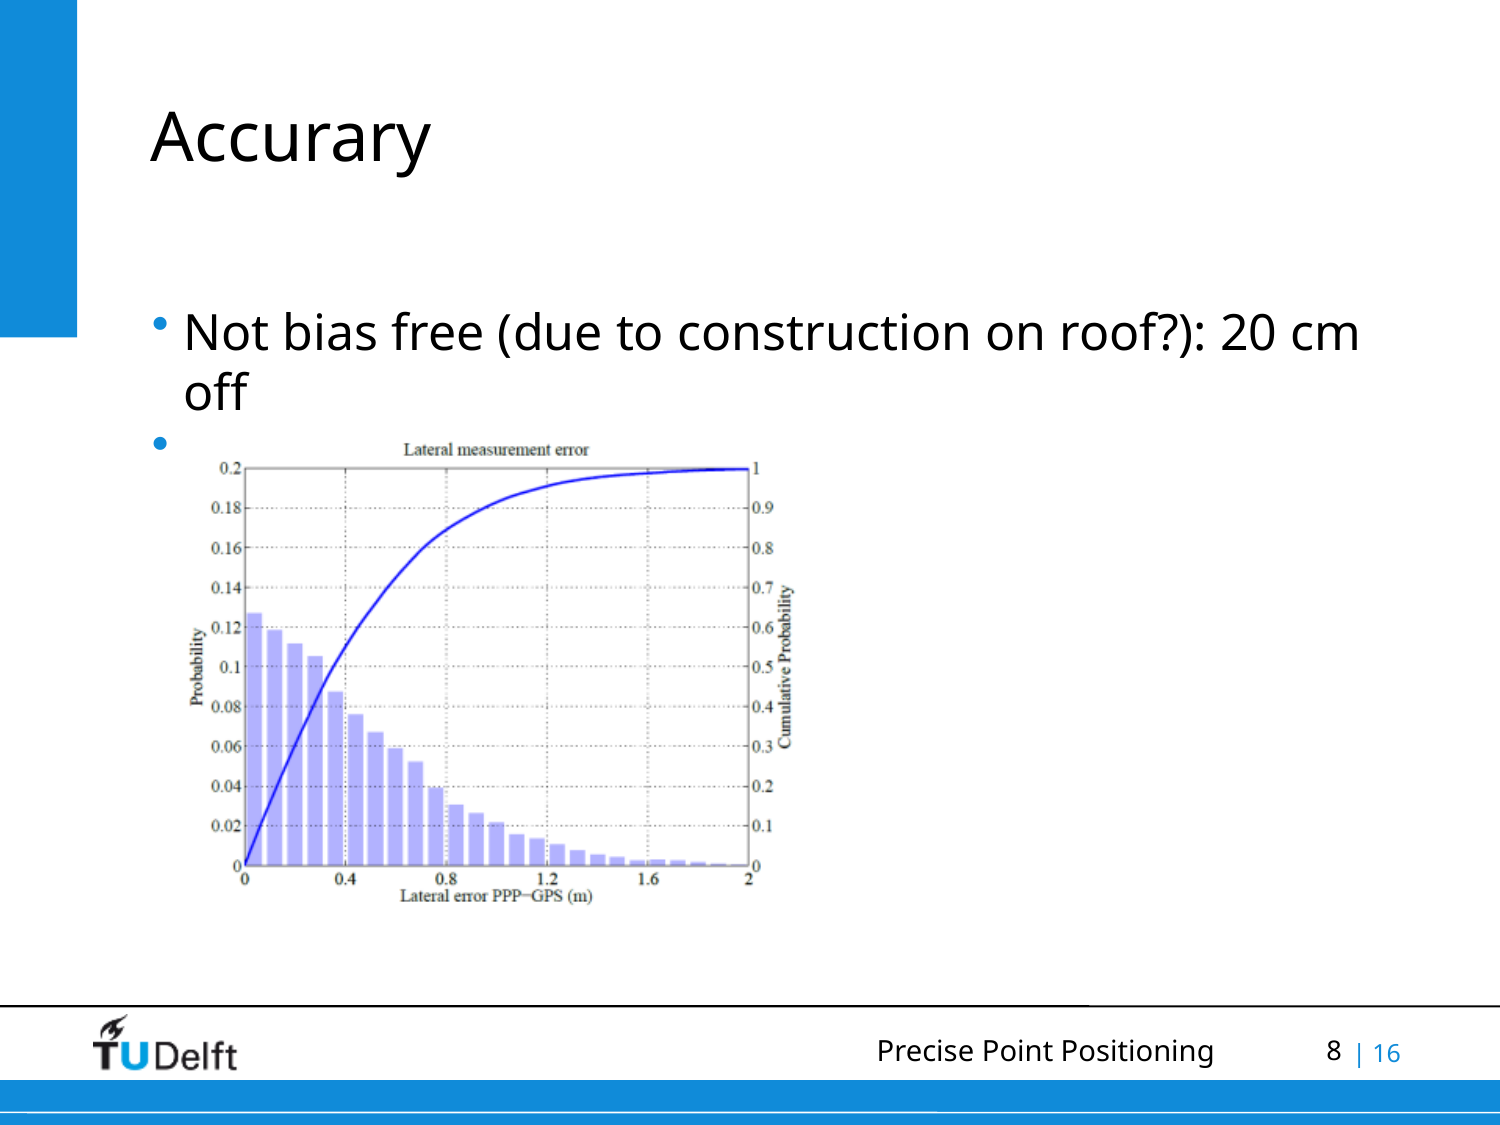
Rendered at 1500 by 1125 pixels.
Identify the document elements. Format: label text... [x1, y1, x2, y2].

picture [93, 1014, 240, 1072]
title Accurary [150, 0, 1407, 175]
picture [182, 420, 802, 909]
list Not bias free (due to construction on roof?): 20 cm off Typical error: 20 cm [151, 299, 1407, 875]
